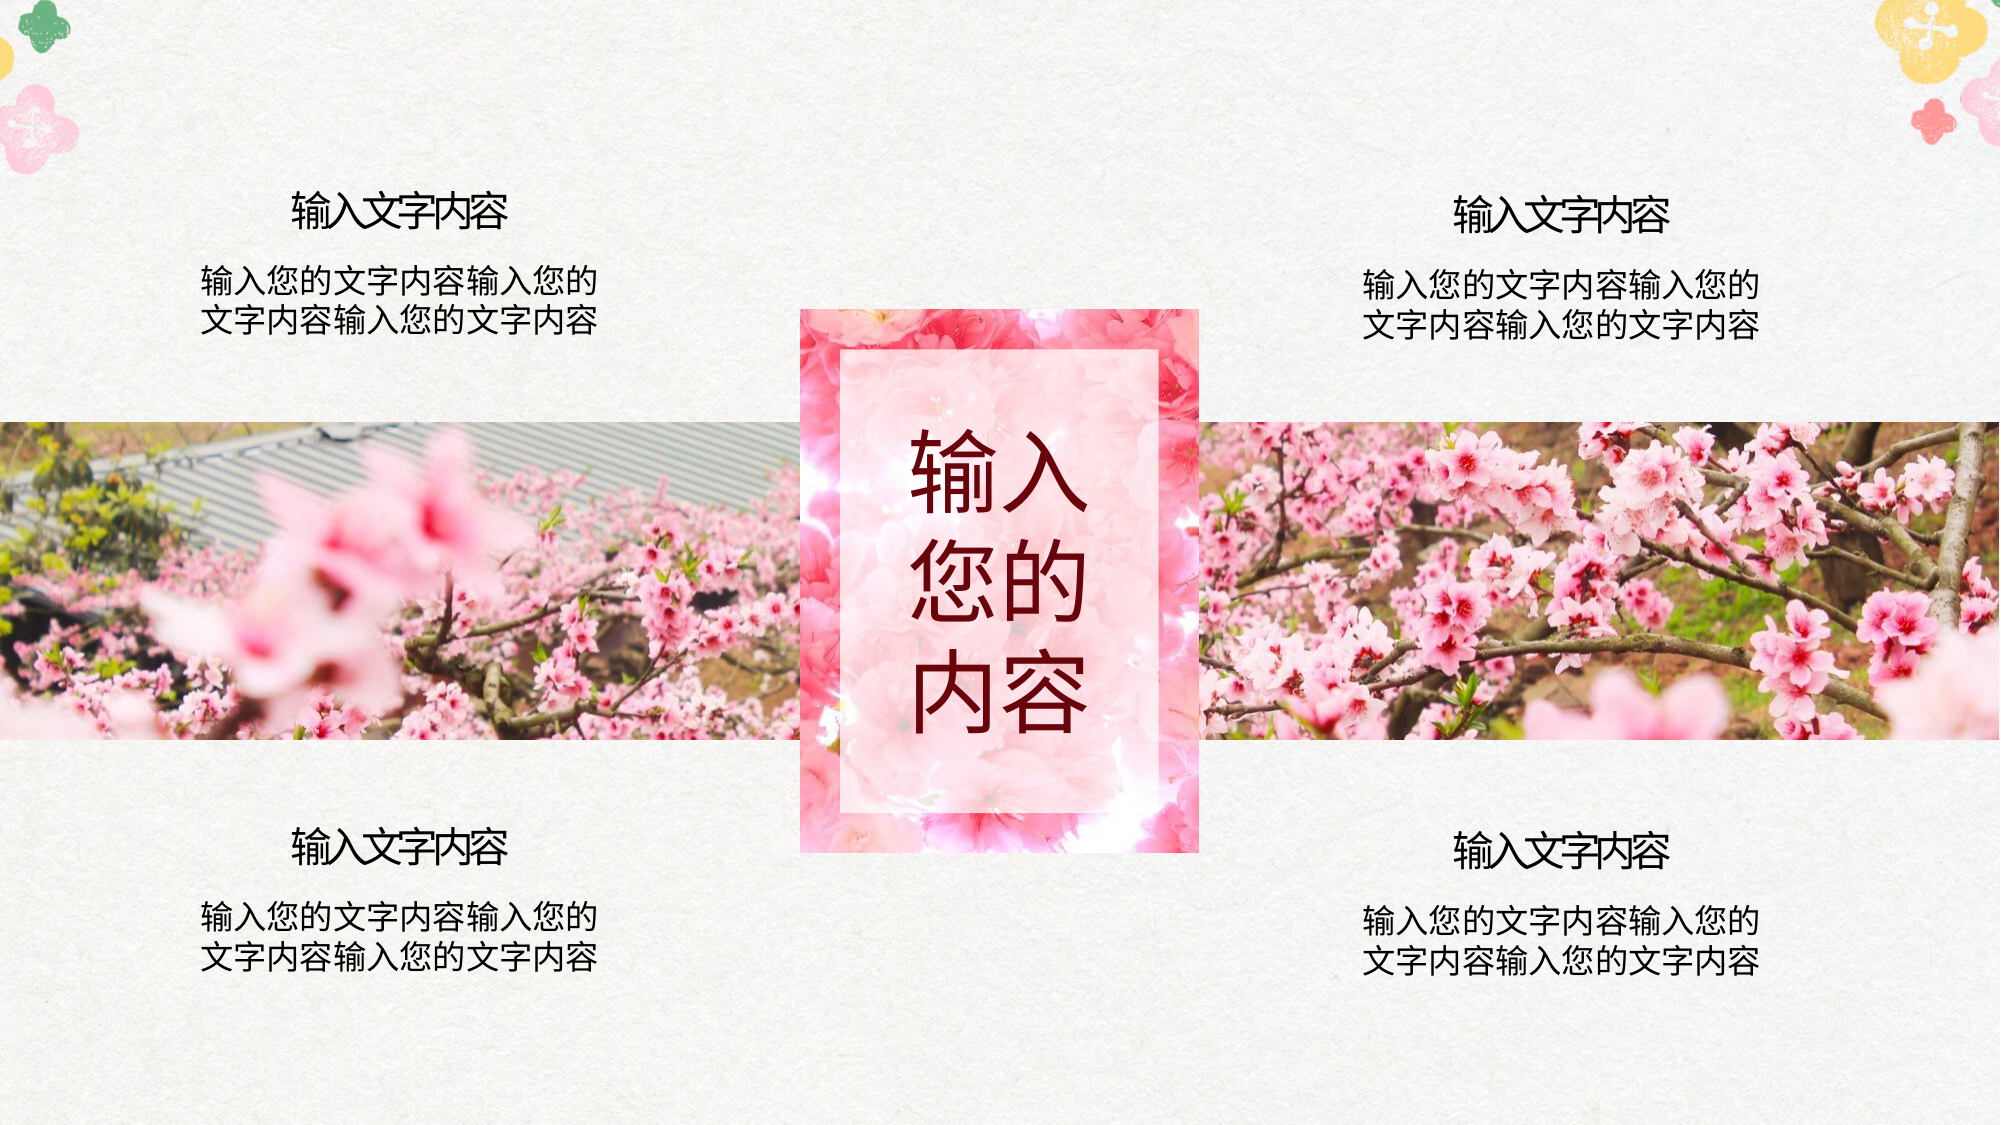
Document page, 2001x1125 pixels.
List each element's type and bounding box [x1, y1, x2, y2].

text_box [182, 177, 618, 349]
text_box [799, 309, 1199, 853]
text_box [1344, 817, 1780, 989]
picture [0, 0, 2000, 1125]
text_box [182, 813, 618, 985]
text_box [1344, 181, 1780, 353]
